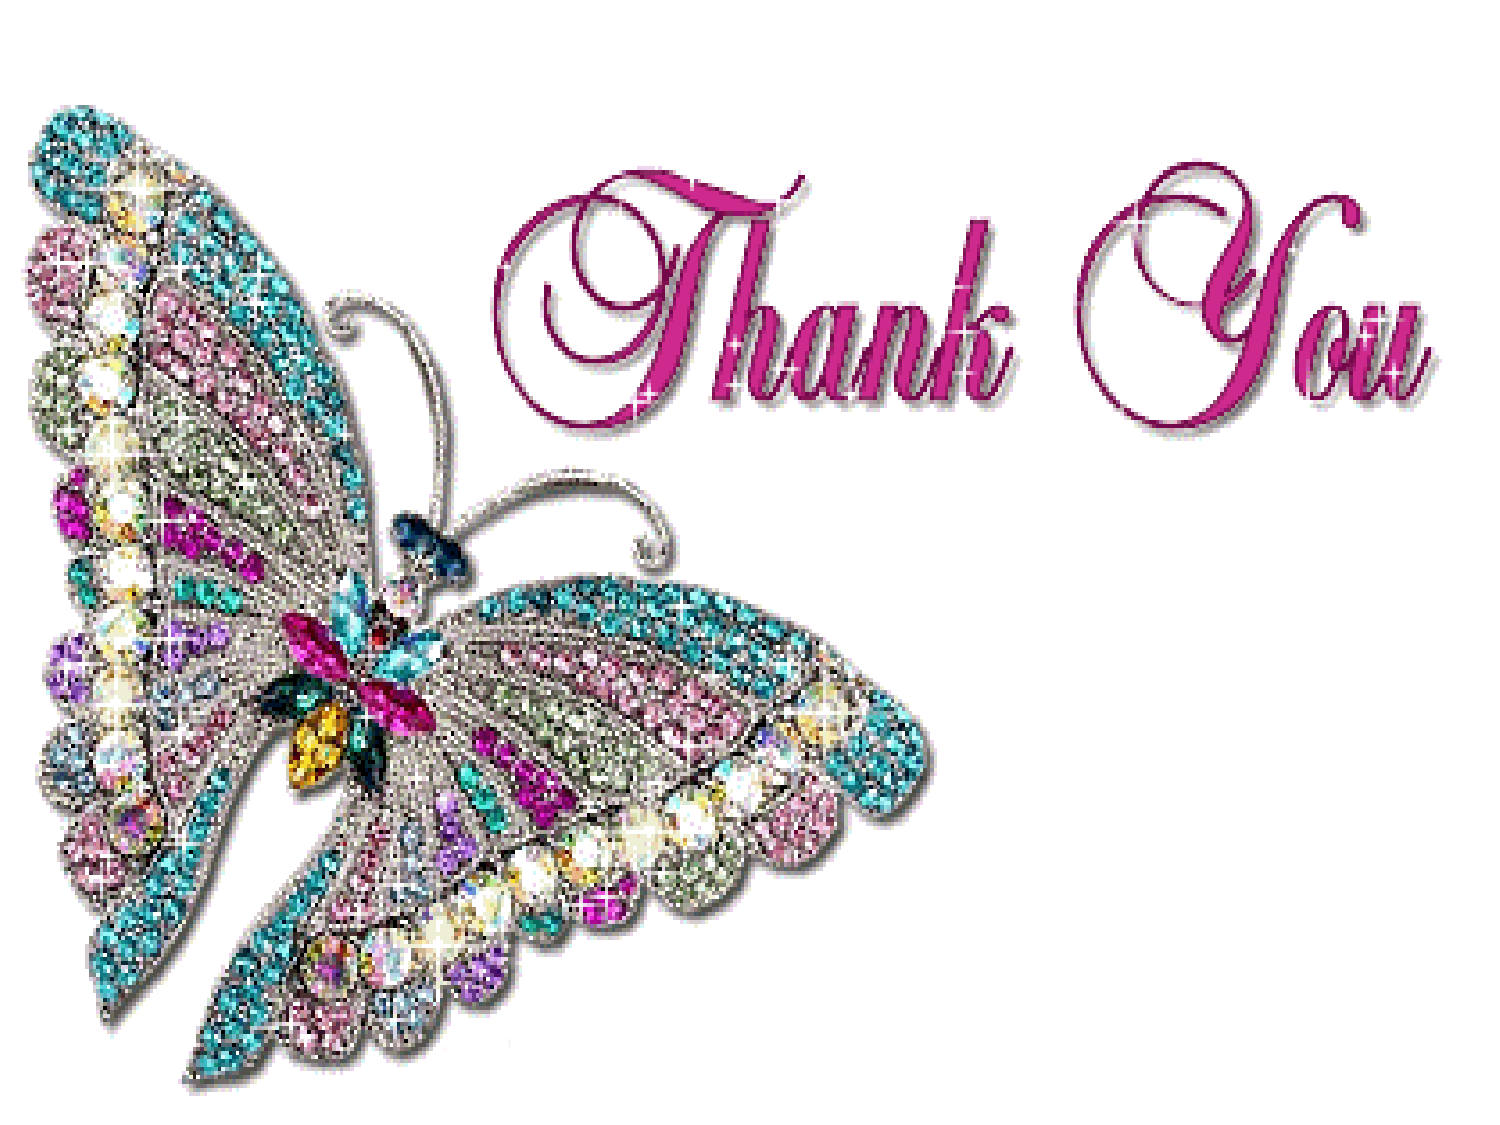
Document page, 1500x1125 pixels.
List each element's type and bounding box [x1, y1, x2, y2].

list [0, 0, 1500, 1125]
